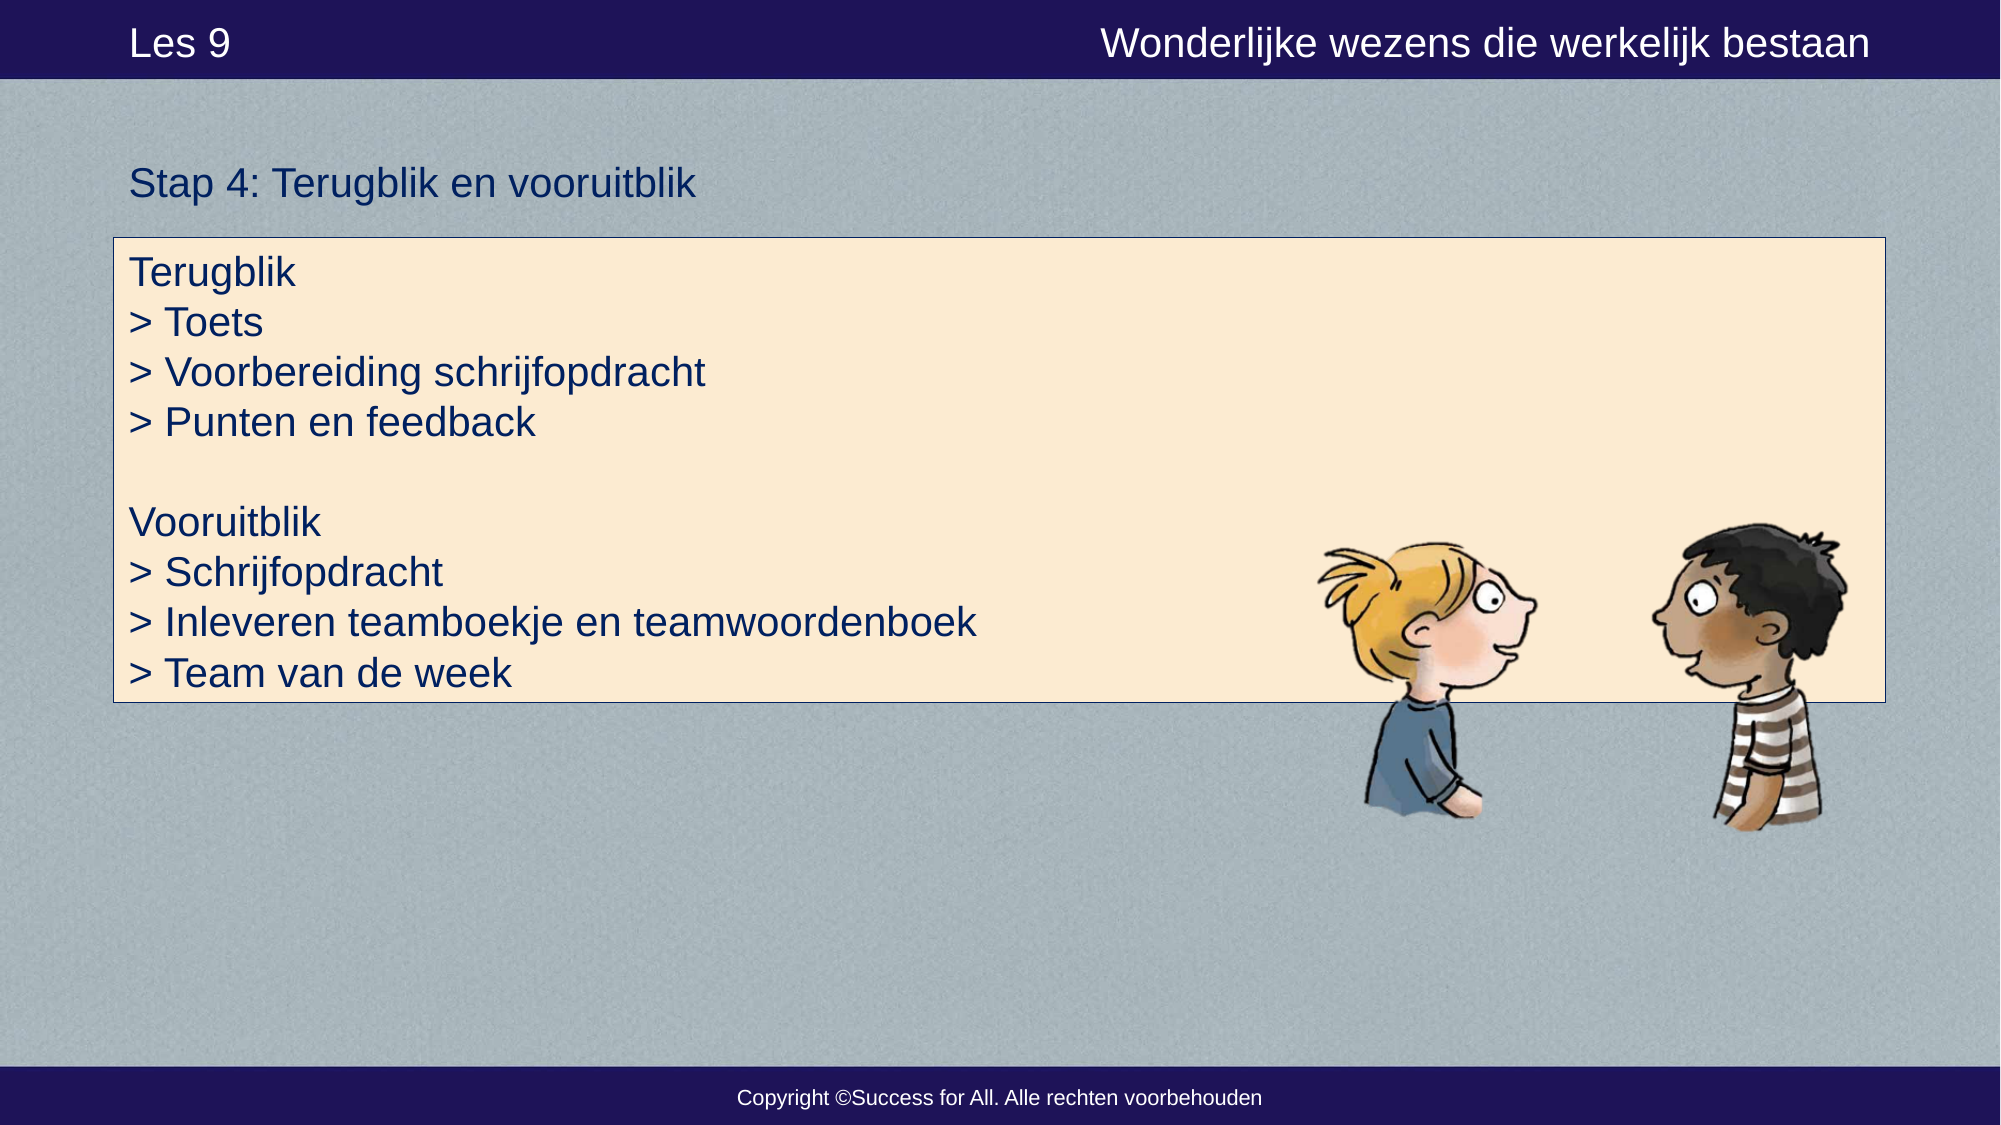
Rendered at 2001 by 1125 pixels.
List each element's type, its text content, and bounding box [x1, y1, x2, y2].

text_box Les 9 [114, 8, 354, 73]
text_box Stap 4: Terugblik en vooruitblik [113, 148, 1635, 214]
text_box Terugblik > Toets > Voorbereiding schrijfopdracht > Punten en feedback Vooruitblik > Schrijfopdracht > Inleveren teamboekje en teamwoordenboek > Team van de week [113, 237, 1886, 703]
picture [0, 0, 2001, 1125]
text_box Copyright ©Success for All. Alle rechten voorbehouden [0, 1076, 2000, 1125]
text_box Wonderlijke wezens die werkelijk bestaan [999, 8, 1886, 73]
